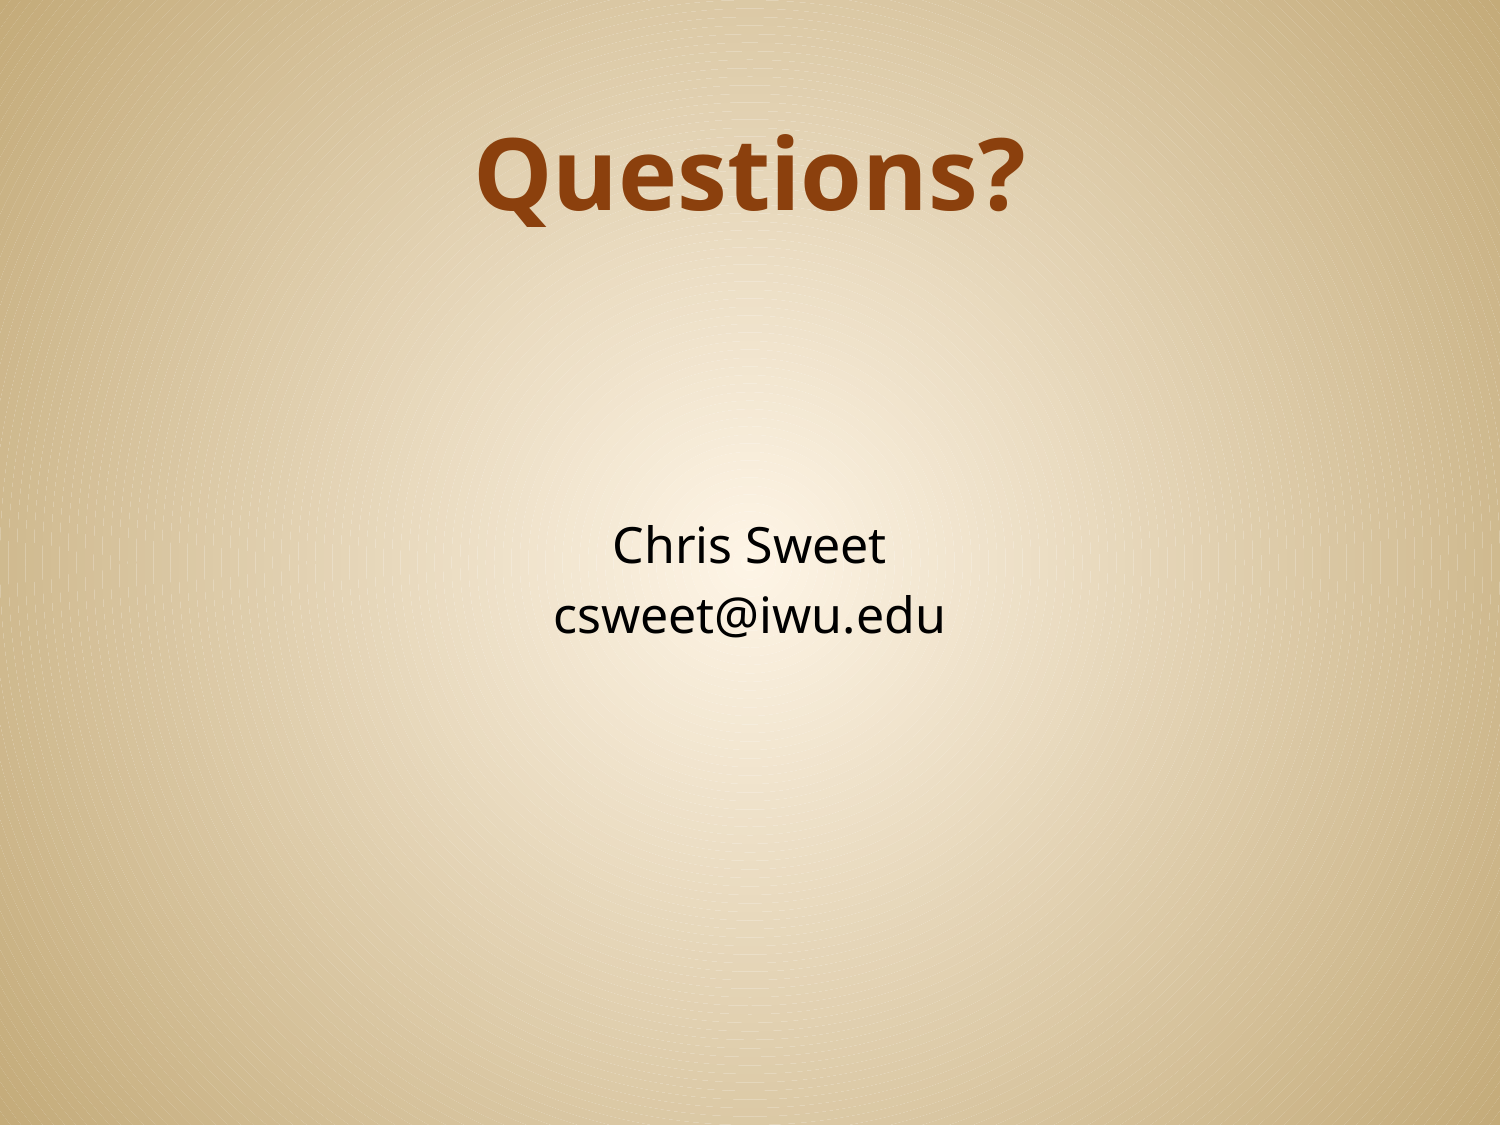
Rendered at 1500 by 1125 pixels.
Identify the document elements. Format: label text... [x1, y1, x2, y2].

title Questions? [75, 50, 1425, 238]
list Chris Sweet csweet@iwu.edu [74, 262, 1426, 1006]
